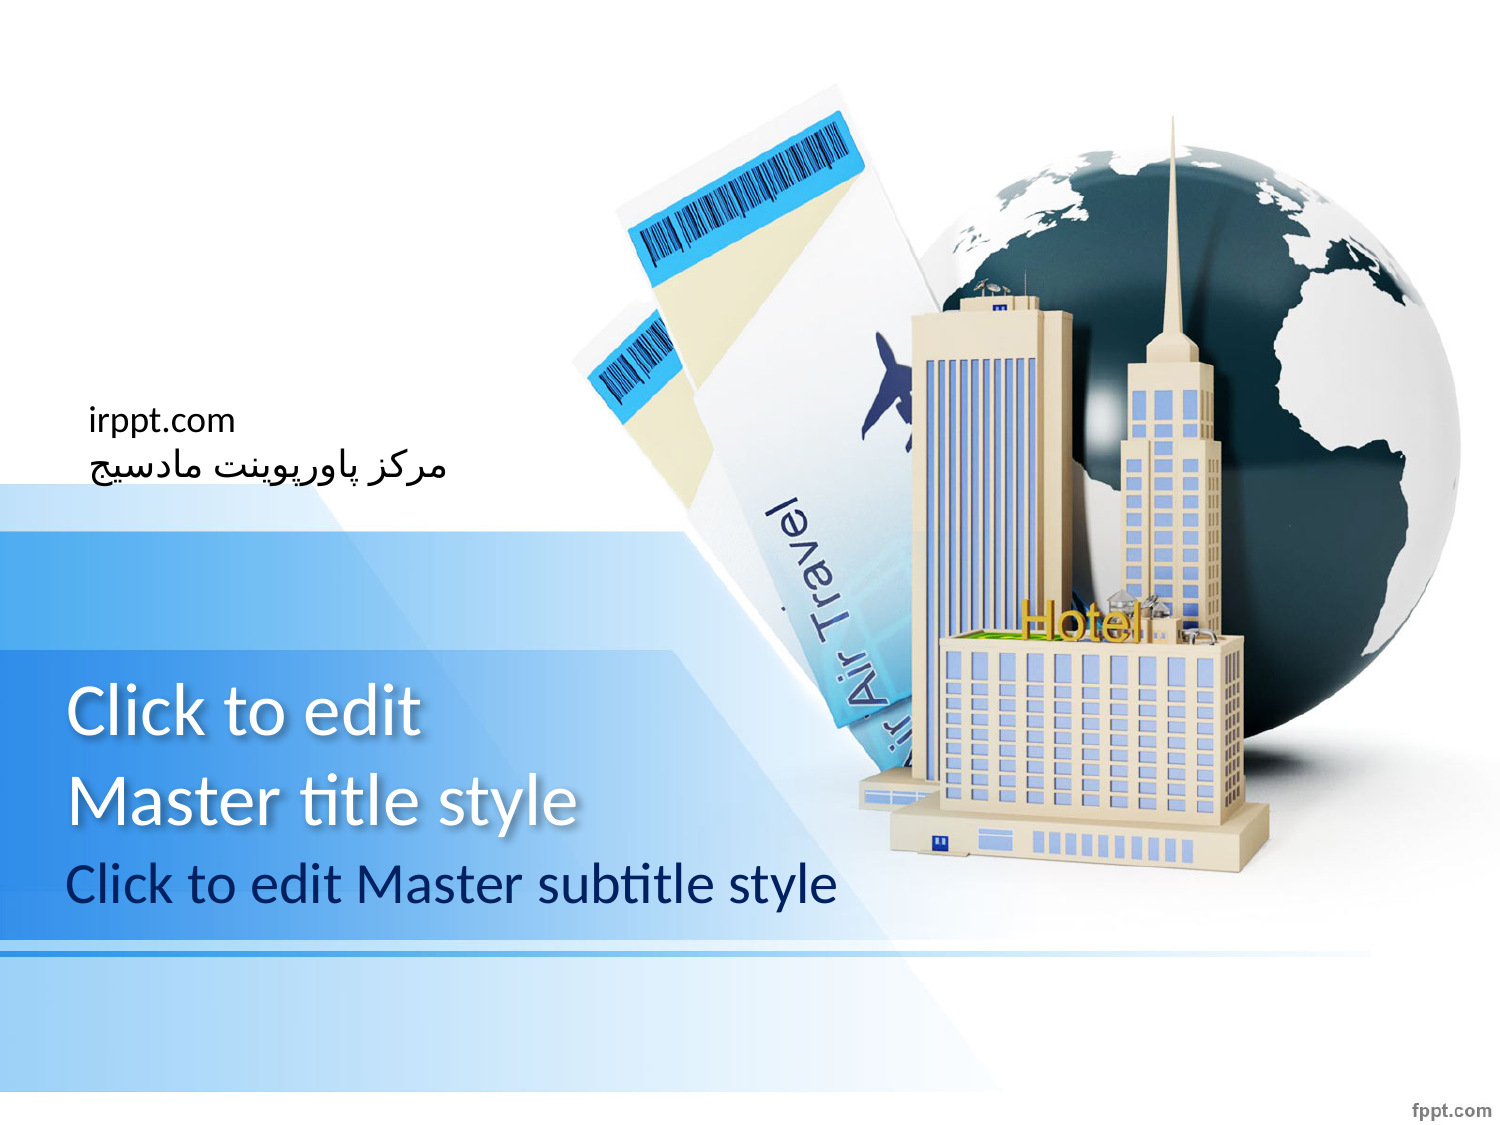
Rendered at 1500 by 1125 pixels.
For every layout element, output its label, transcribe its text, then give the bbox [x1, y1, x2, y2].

picture [0, 0, 1500, 1125]
subtitle Click to edit Master subtitle style [50, 838, 1101, 939]
title Click to edit Master title style [51, 612, 1327, 889]
text_box irppt.com مرکز پاورپوینت مادسیج [73, 387, 824, 492]
